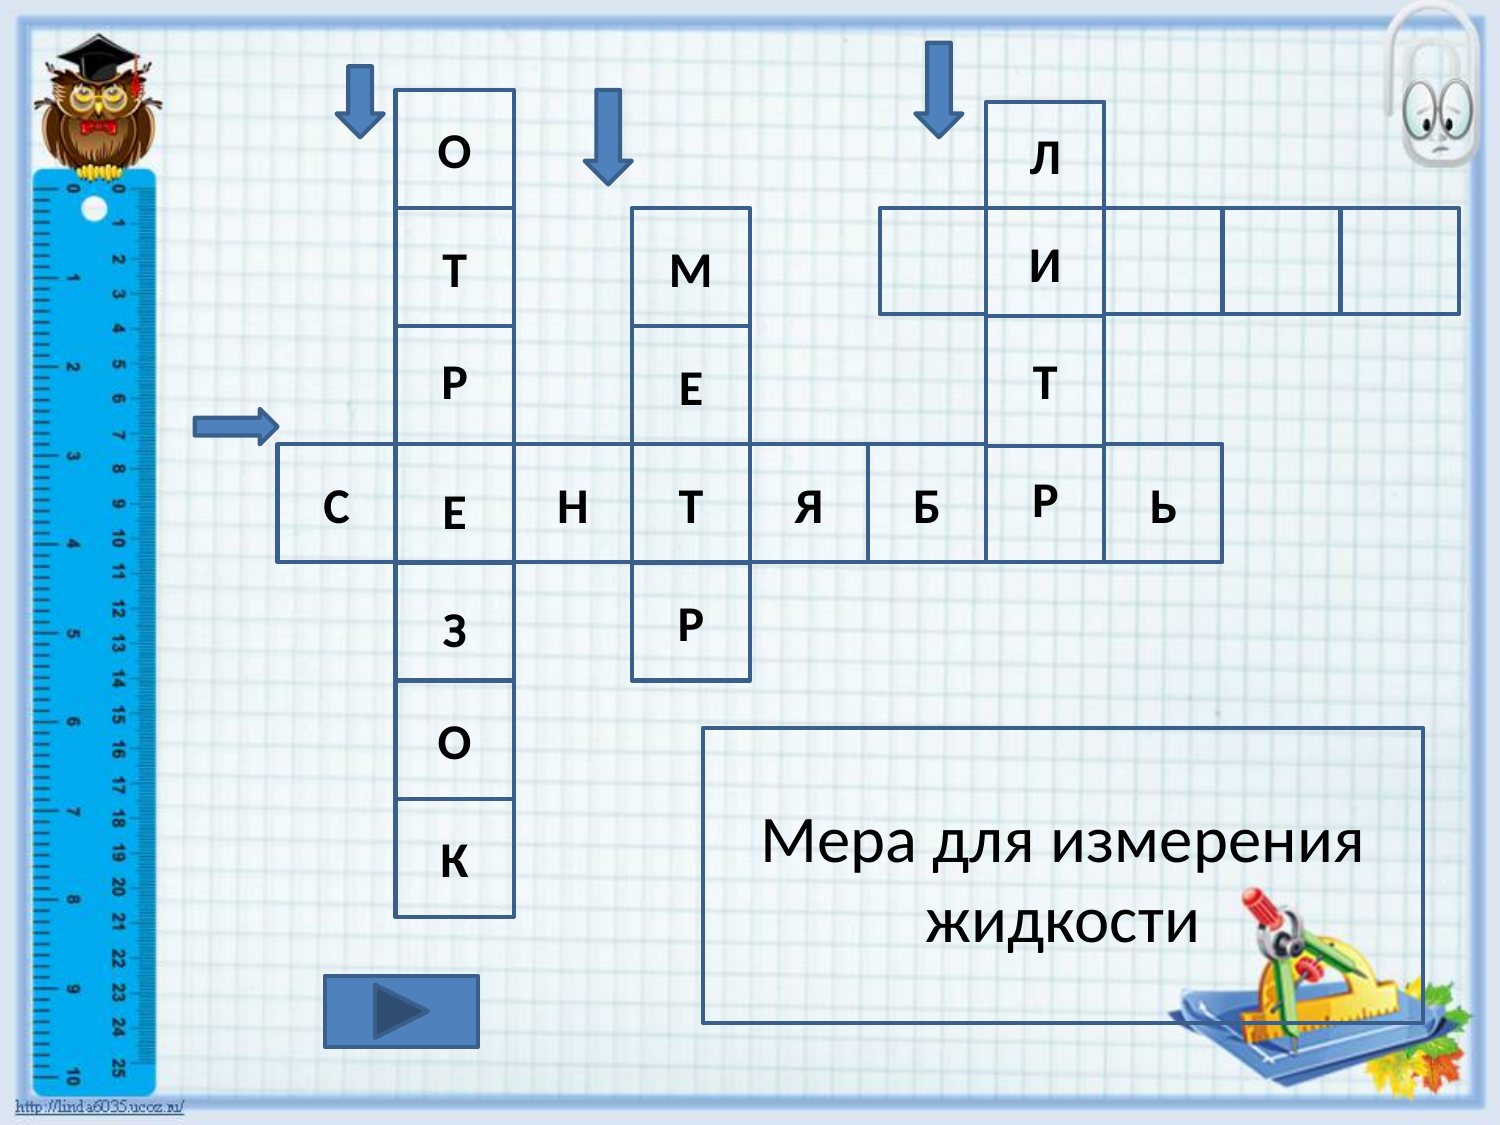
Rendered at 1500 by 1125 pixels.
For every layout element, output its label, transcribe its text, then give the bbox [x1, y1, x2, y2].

text_box З [393, 560, 516, 678]
text_box К [393, 797, 516, 919]
text_box Е [398, 442, 512, 560]
text_box С [275, 442, 398, 564]
text_box Р [630, 560, 752, 683]
text_box [582, 87, 634, 187]
text_box Р [984, 448, 1102, 564]
text_box М [630, 206, 752, 325]
text_box О [393, 678, 516, 797]
text_box [1220, 206, 1338, 316]
text_box [192, 406, 280, 447]
text_box Л [984, 100, 1106, 210]
text_box [1102, 206, 1220, 316]
text_box [913, 40, 965, 140]
text_box Я [752, 442, 870, 564]
text_box Н [512, 442, 634, 564]
text_box Р [393, 328, 516, 442]
text_box Т [393, 206, 516, 328]
text_box Т [634, 446, 752, 560]
text_box Е [630, 324, 752, 446]
text_box Мера для измерения жидкости [701, 726, 1425, 1025]
text_box [878, 206, 988, 316]
text_box [334, 64, 386, 140]
text_box И [984, 210, 1106, 318]
text_box О [393, 88, 516, 206]
text_box Б [870, 442, 984, 564]
text_box Т [984, 318, 1106, 448]
text_box [1338, 206, 1461, 316]
text_box [323, 974, 480, 1049]
text_box Ь [1102, 442, 1224, 564]
picture [0, 0, 1500, 1125]
